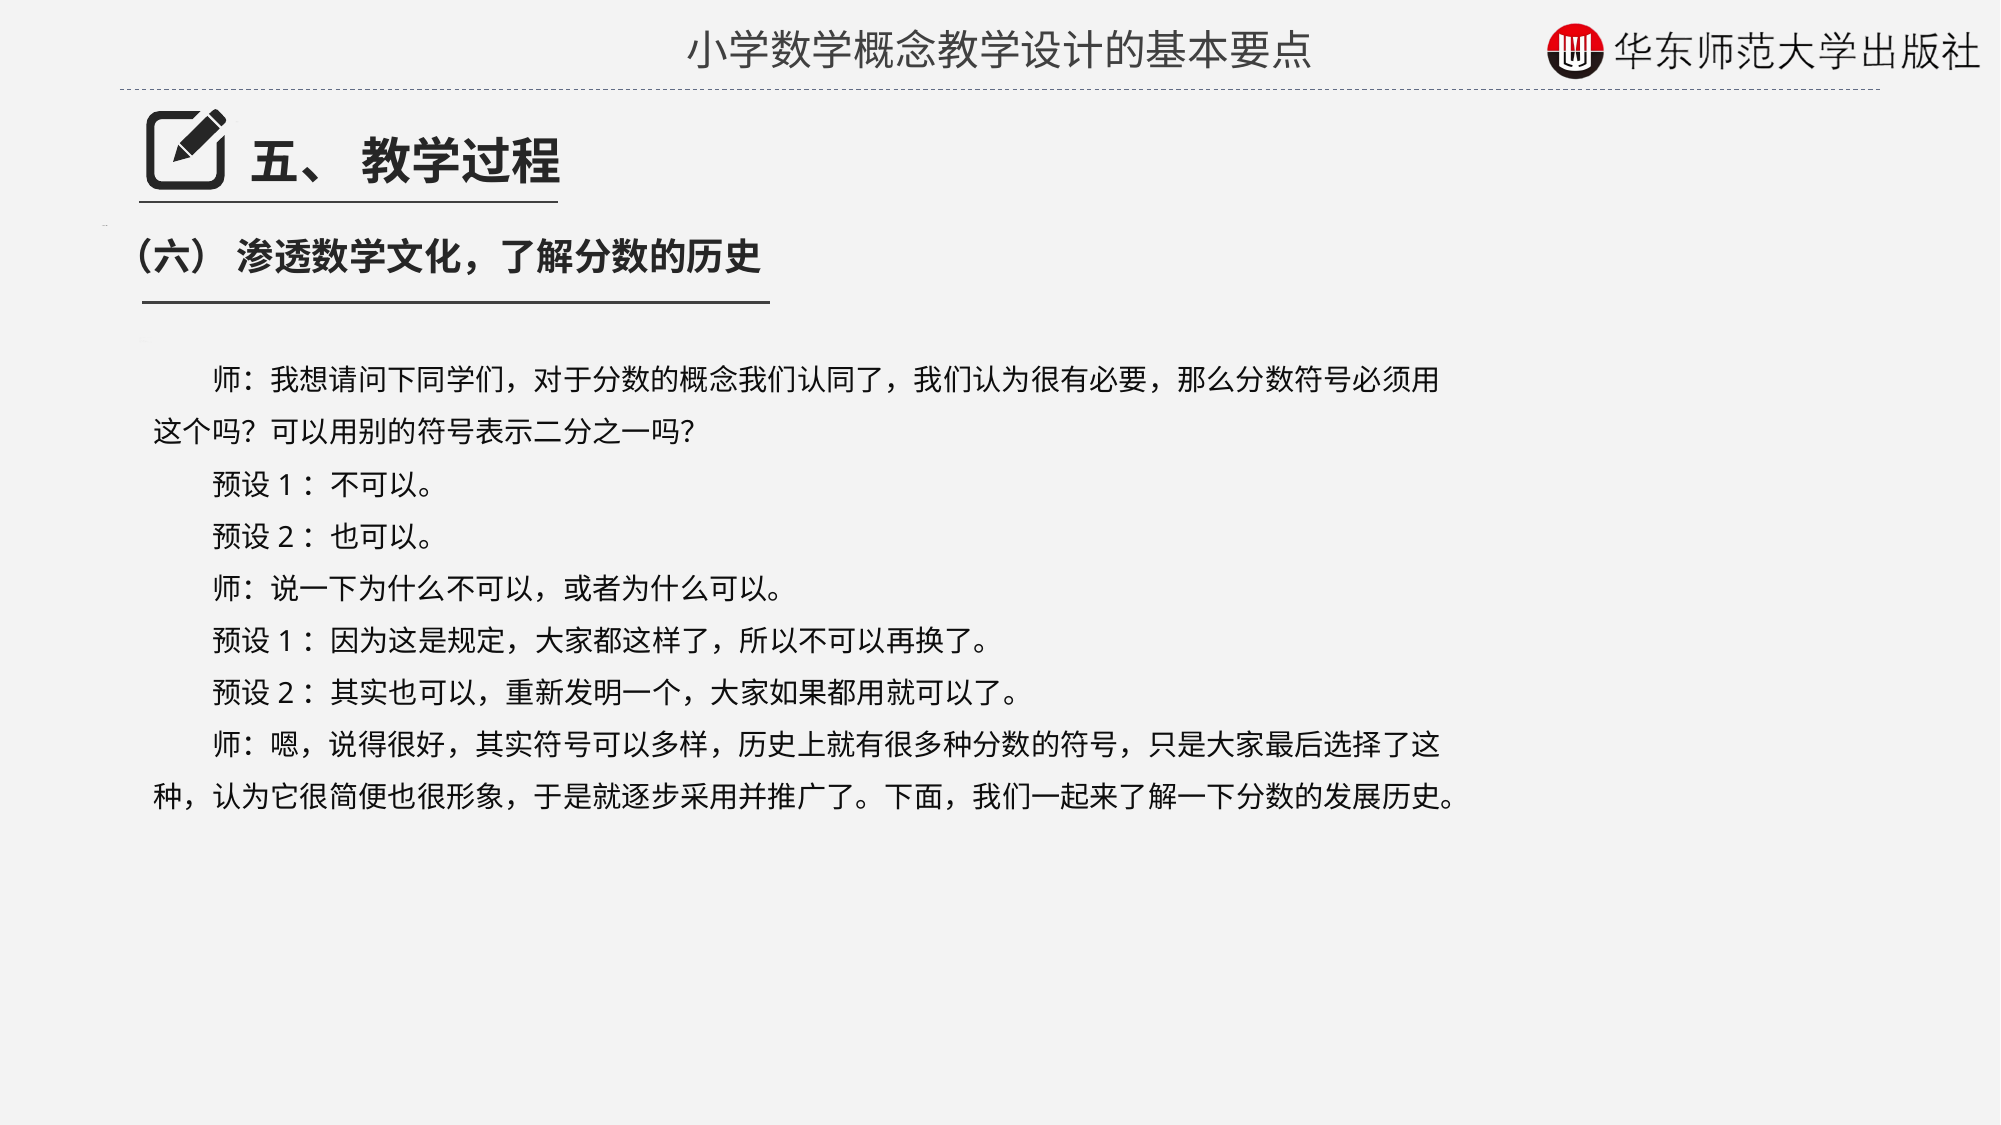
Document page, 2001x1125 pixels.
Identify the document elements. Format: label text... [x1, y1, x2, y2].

text_box （六） 渗透数学文化，了解分数的历史 [101, 225, 1163, 286]
text_box 师：我想请问下同学们，对于分数的概念我们认同了，我们认为很有必要，那么分数符号必须用这个吗？可以用别的符号表示二分之一吗？ 预设1：不可以。 预设2：也可以。 师：说一下为什么不可以，或者为什么可以。 预设1：因为这是规定，大家都这样了，所以不可以再换了。 预设2：其实也可以，重新发明一个，大家如果都用就可以了。 师：嗯，说得很好，其实符号可以多样，历史上就有很多种分数的符号，只是大家最后选择了这种，认为它很简便也很形象，于是就逐步采用并推广了。下面，我们一起来了解一下分数的发展历史。 [138, 337, 1475, 821]
text_box 小学数学概念教学设计的基本要点 [680, 23, 1320, 74]
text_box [1536, 13, 1989, 83]
text_box [146, 111, 225, 190]
text_box [208, 109, 227, 127]
text_box 五、 教学过程 [235, 121, 1147, 197]
